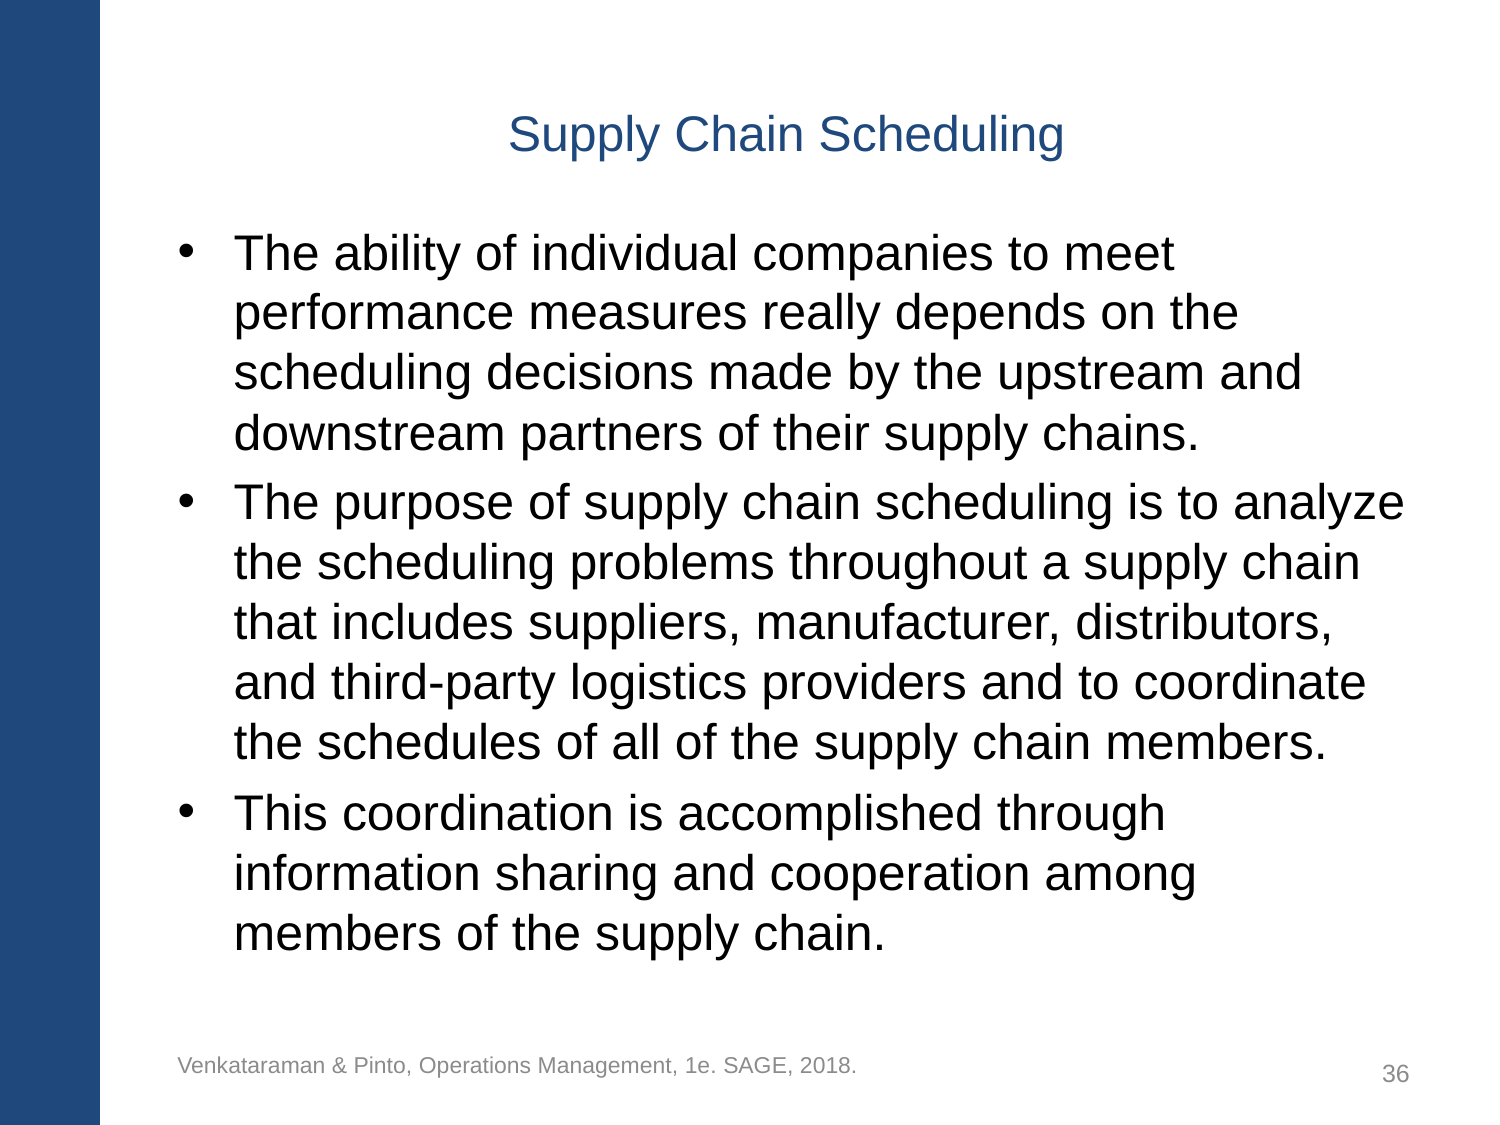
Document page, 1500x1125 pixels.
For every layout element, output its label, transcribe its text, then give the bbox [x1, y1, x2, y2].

footer Venkataraman & Pinto, Operations Management, 1e. SAGE, 2018. [162, 1042, 1313, 1103]
slide_number 36 [1350, 1042, 1425, 1103]
title Supply Chain Scheduling [162, 37, 1425, 212]
list The ability of individual companies to meet performance measures really depends on the scheduling decisions made by the upstream and downstream partners of their supply chains. The purpose of supply chain scheduling is to analyze the scheduling problems throughout a supply chain that includes suppliers, manufacturer, distributors, and third-party logistics providers and to coordinate the schedules of all of the supply chain members. This coordination is accomplished through information sharing and cooperation among members of the supply chain. [162, 212, 1425, 1025]
